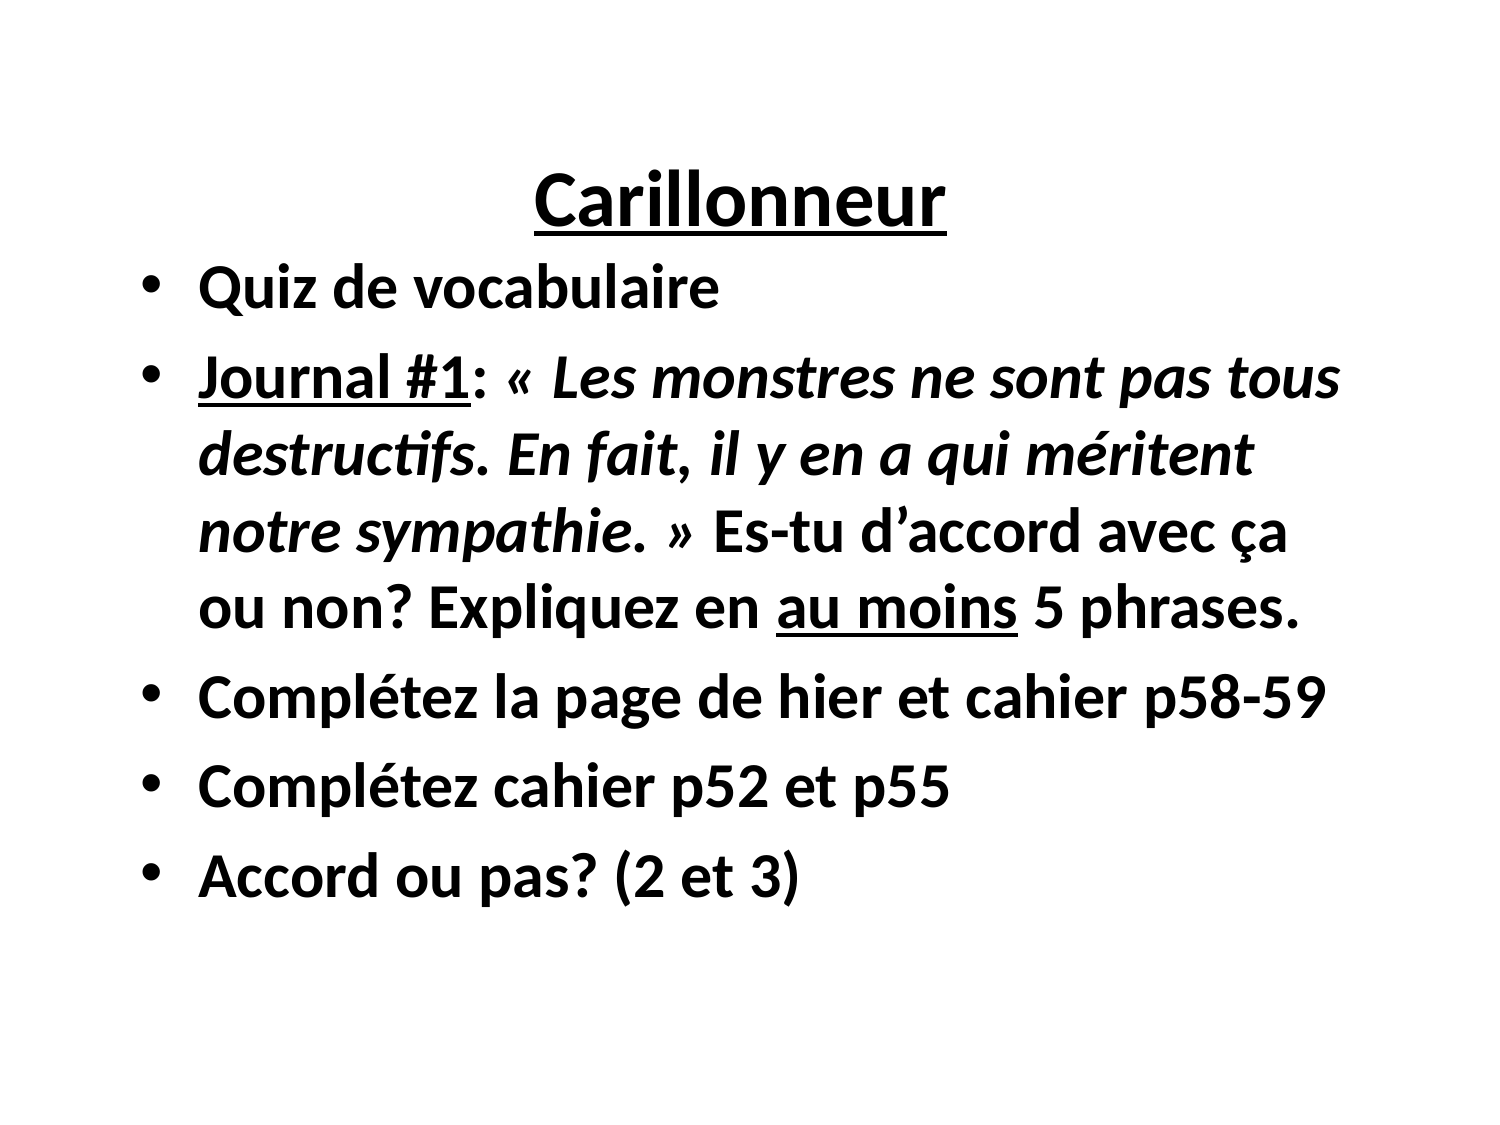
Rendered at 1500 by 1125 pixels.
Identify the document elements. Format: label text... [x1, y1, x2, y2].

list Quiz de vocabulaire Journal #1: « Les monstres ne sont pas tous destructifs. En fait, il y en a qui méritent notre sympathie. » Es-tu d’accord avec ça ou non? Expliquez en au moins 5 phrases. Complétez la page de hier et cahier p58-59 Complétez cahier p52 et p55 Accord ou pas? (2 et 3) [125, 237, 1375, 963]
title Carillonneur [225, 137, 1275, 237]
